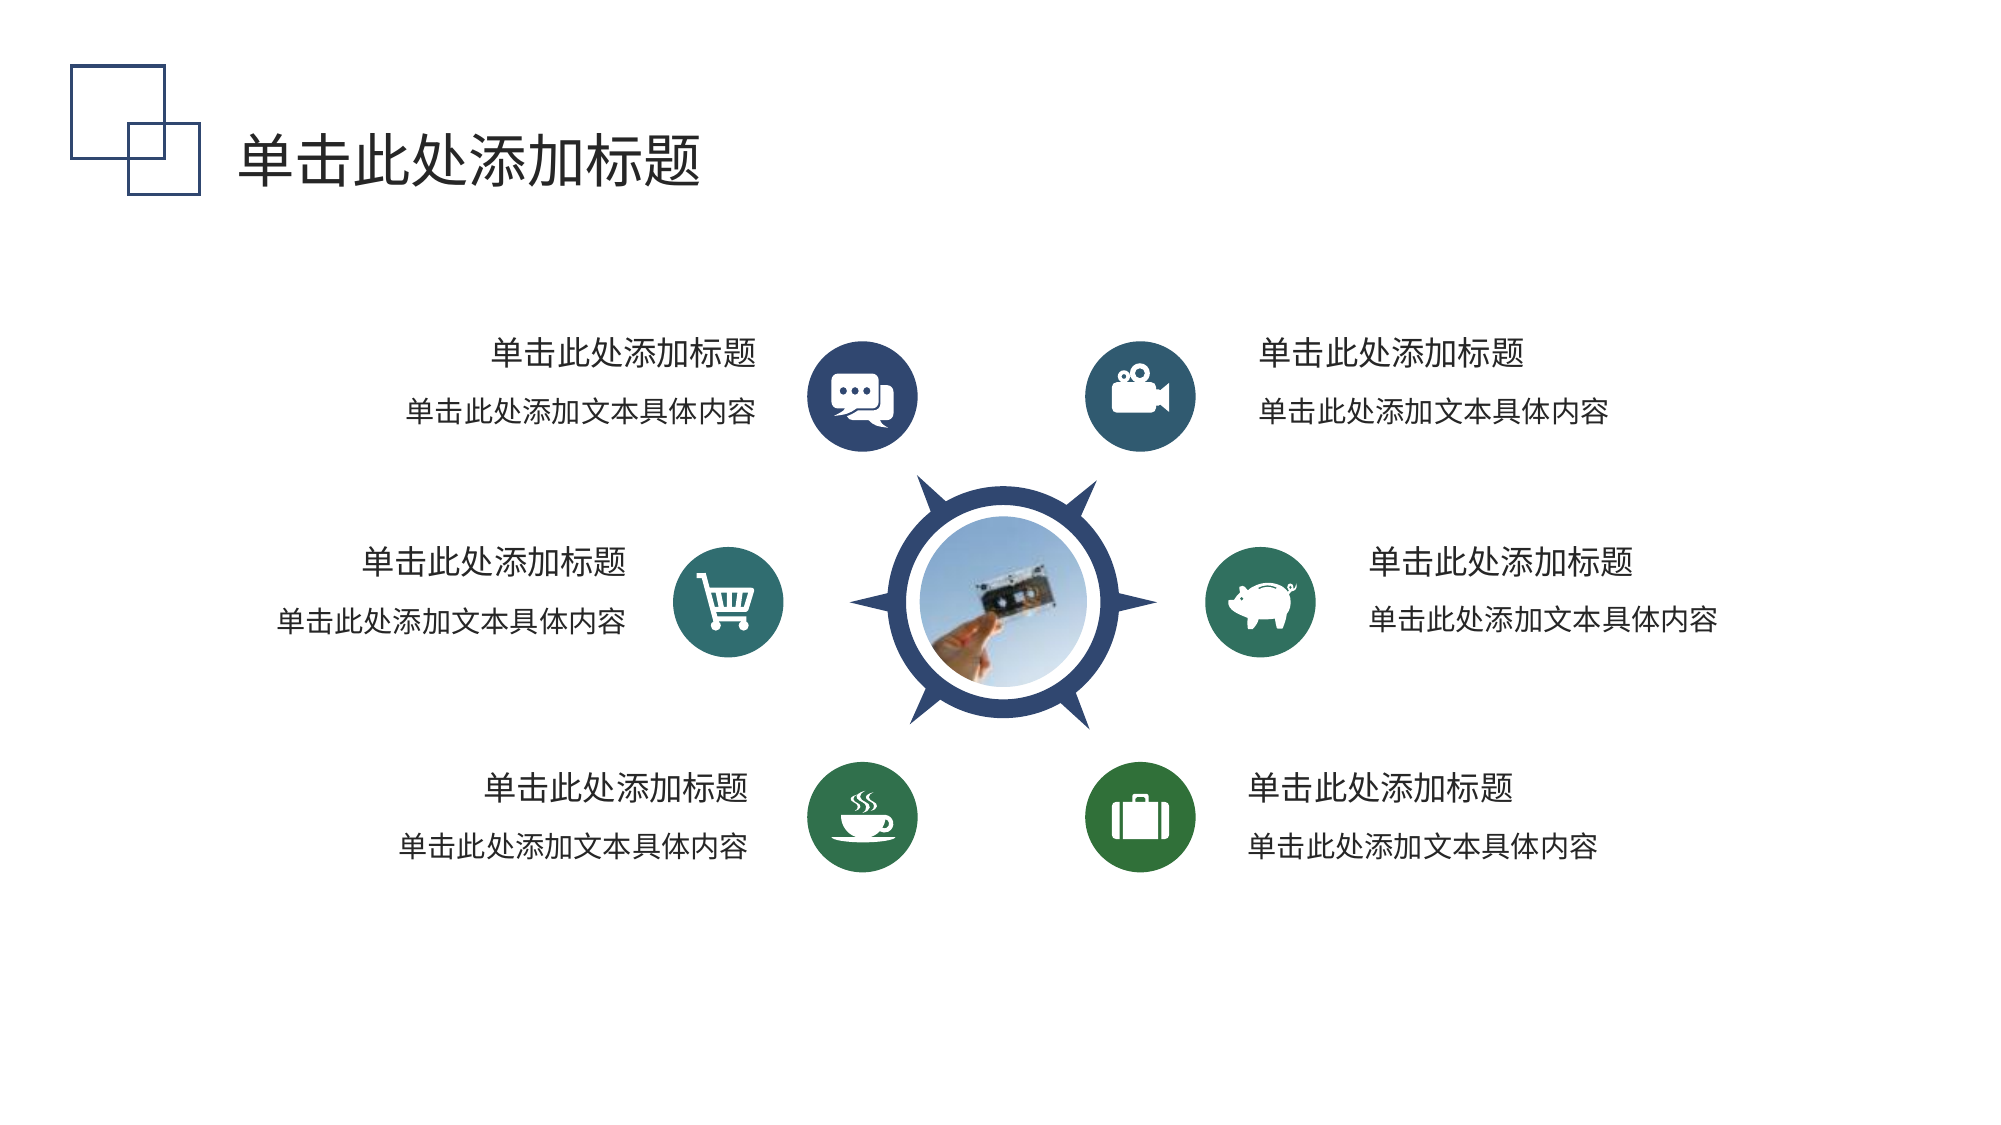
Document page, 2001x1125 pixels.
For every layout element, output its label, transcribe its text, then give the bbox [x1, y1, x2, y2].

text_box 单击此处添加文本具体内容 [1243, 385, 1665, 442]
text_box [830, 372, 895, 429]
text_box 单击此处添加标题 [1243, 324, 1665, 380]
text_box [695, 571, 756, 632]
text_box [1227, 581, 1298, 631]
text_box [71, 66, 200, 195]
text_box [806, 340, 919, 452]
text_box [1084, 760, 1197, 874]
text_box 单击此处添加文本具体内容 [1232, 820, 1665, 876]
text_box 单击此处添加标题 [1353, 533, 1775, 589]
text_box [829, 789, 898, 844]
text_box 单击此处添加标题 [328, 759, 765, 815]
text_box 单击此处添加标题 [221, 100, 1340, 218]
text_box [1084, 340, 1197, 450]
text_box 单击此处添加标题 [221, 533, 642, 589]
text_box [672, 545, 785, 659]
text_box 单击此处添加文本具体内容 [328, 820, 765, 876]
text_box 单击此处添加标题 [335, 324, 772, 380]
text_box 单击此处添加标题 [1232, 759, 1665, 815]
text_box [849, 448, 1158, 757]
text_box [1204, 545, 1317, 659]
picture [919, 516, 1087, 688]
text_box 单击此处添加文本具体内容 [1353, 593, 1775, 650]
text_box 单击此处添加文本具体内容 [221, 595, 642, 652]
text_box 单击此处添加文本具体内容 [335, 385, 772, 442]
text_box [806, 760, 919, 874]
text_box [1110, 792, 1171, 841]
text_box [1110, 362, 1171, 415]
